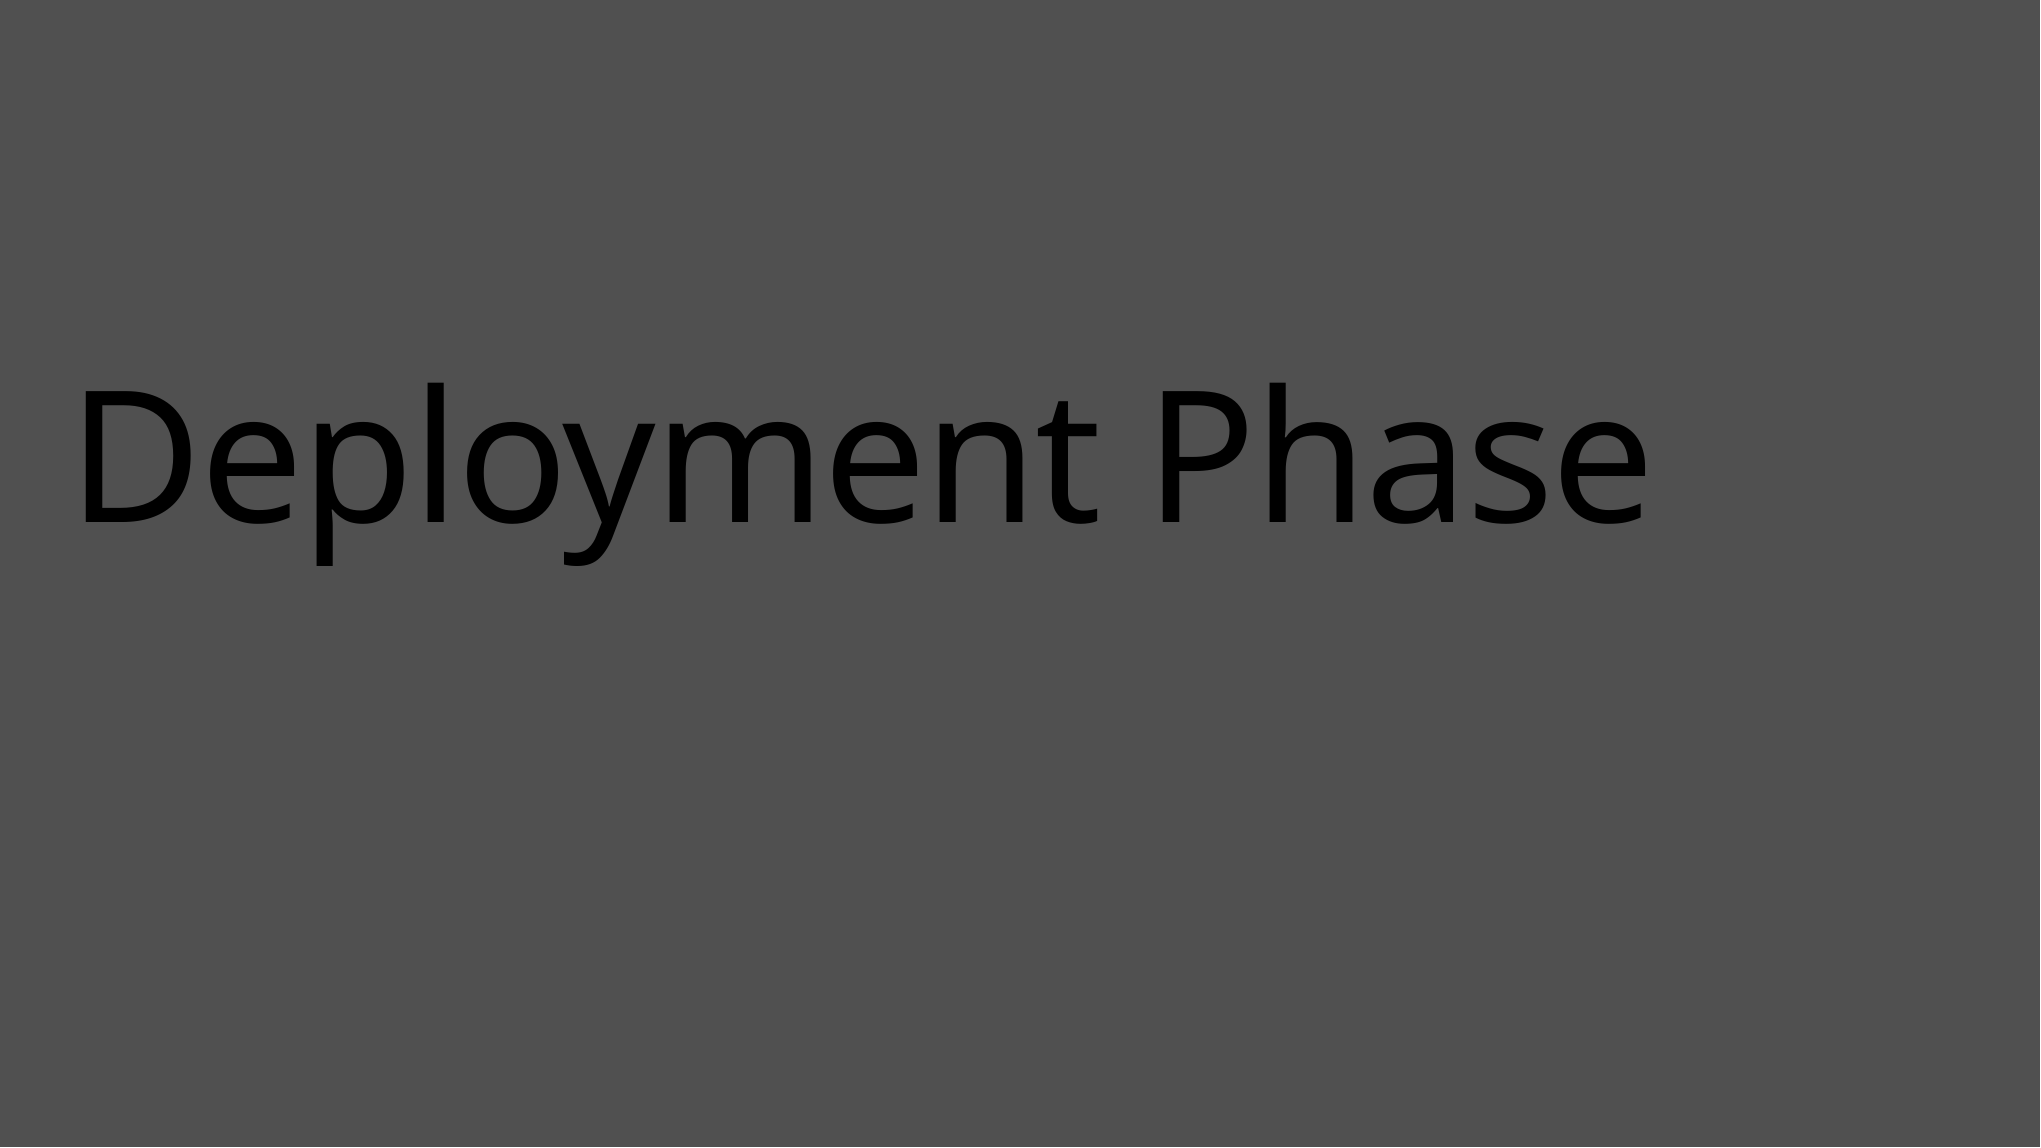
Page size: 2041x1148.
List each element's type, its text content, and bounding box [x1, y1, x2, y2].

title Deployment Phase [45, 348, 1996, 650]
